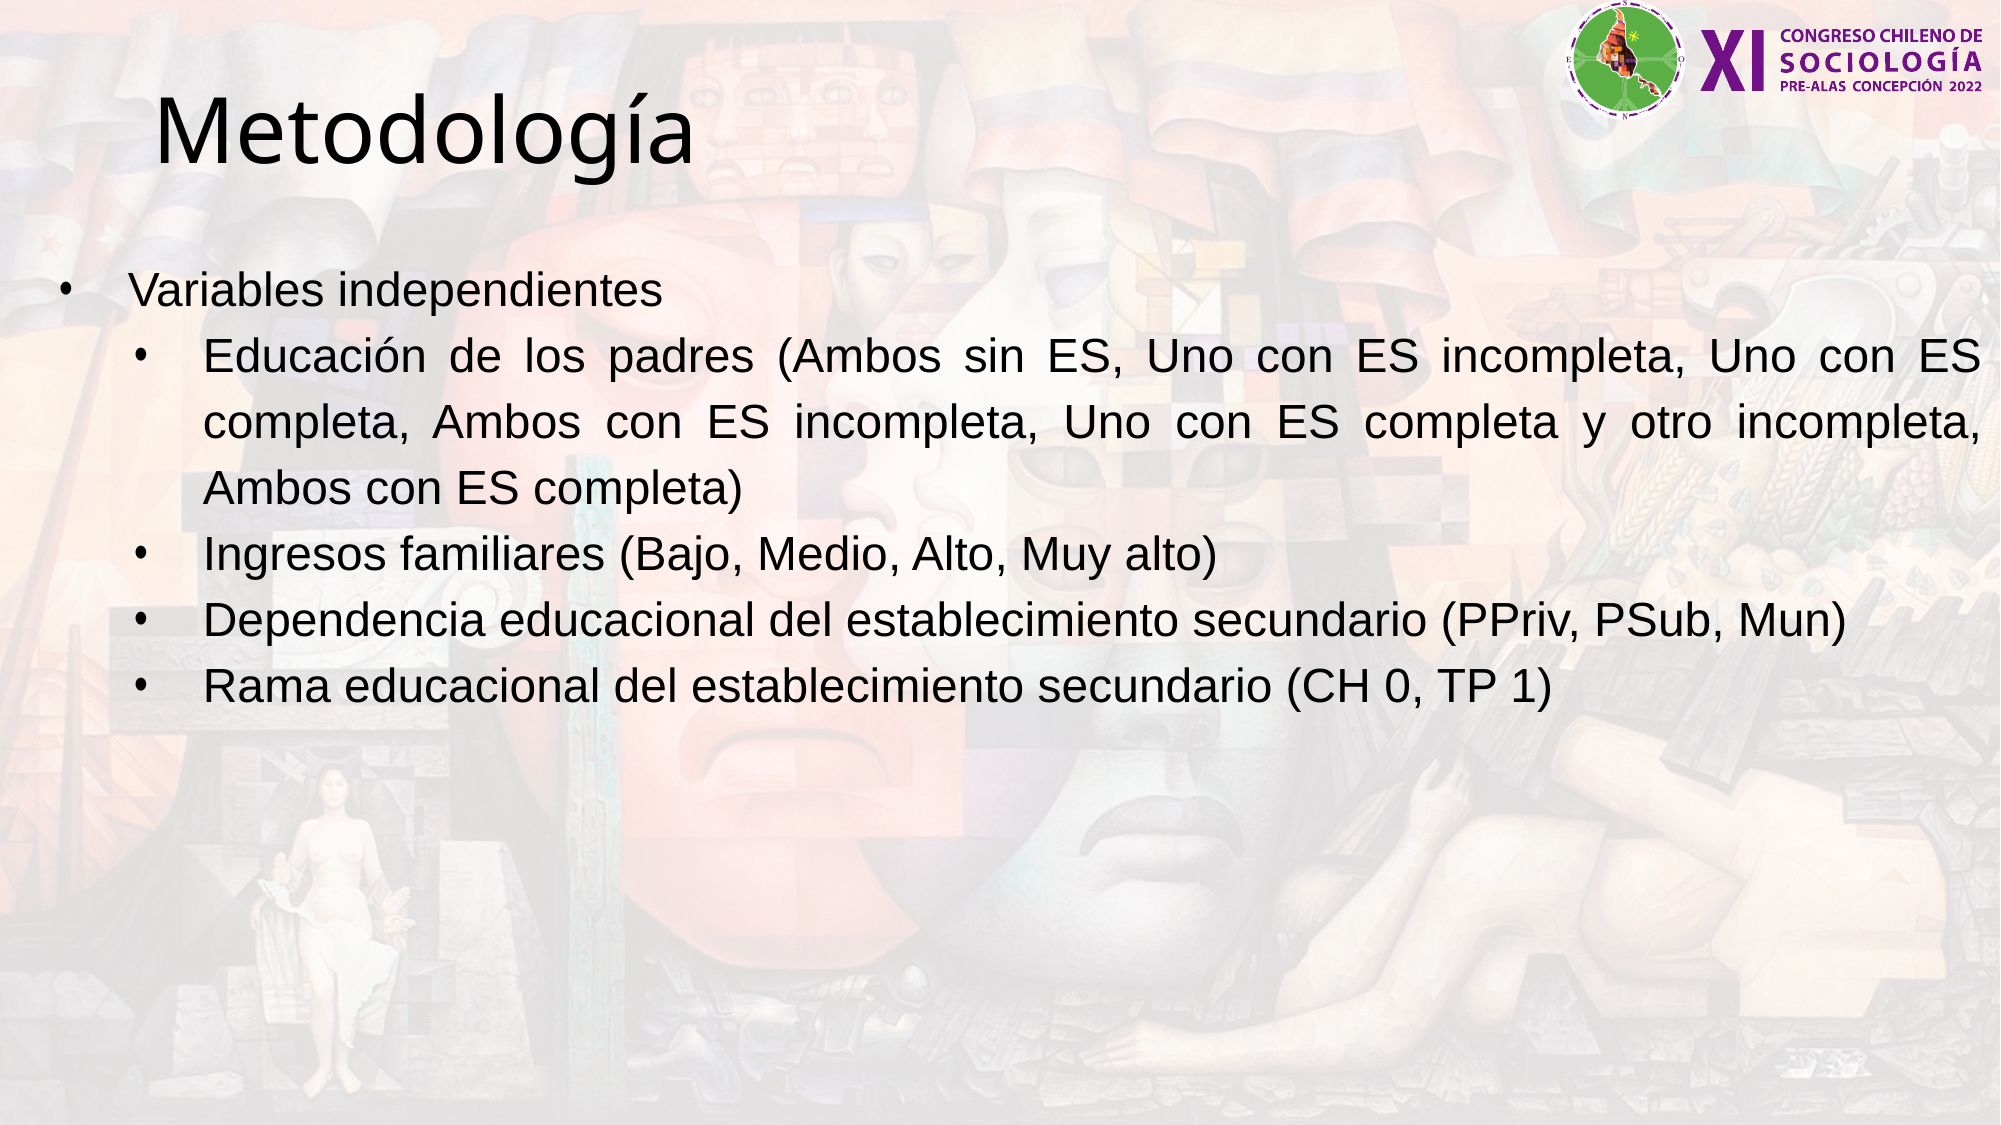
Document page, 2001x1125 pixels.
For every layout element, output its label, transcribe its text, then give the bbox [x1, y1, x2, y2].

title Metodología [137, 24, 1863, 242]
list Variables independientes Educación de los padres (Ambos sin ES, Uno con ES incompleta, Uno con ES completa, Ambos con ES incompleta, Uno con ES completa y otro incompleta, Ambos con ES completa) Ingresos familiares (Bajo, Medio, Alto, Muy alto) Dependencia educacional del establecimiento secundario (PPriv, PSub, Mun) Rama educacional del establecimiento secundario (CH 0, TP 1) [37, 242, 2000, 1056]
picture [1565, 0, 1982, 121]
